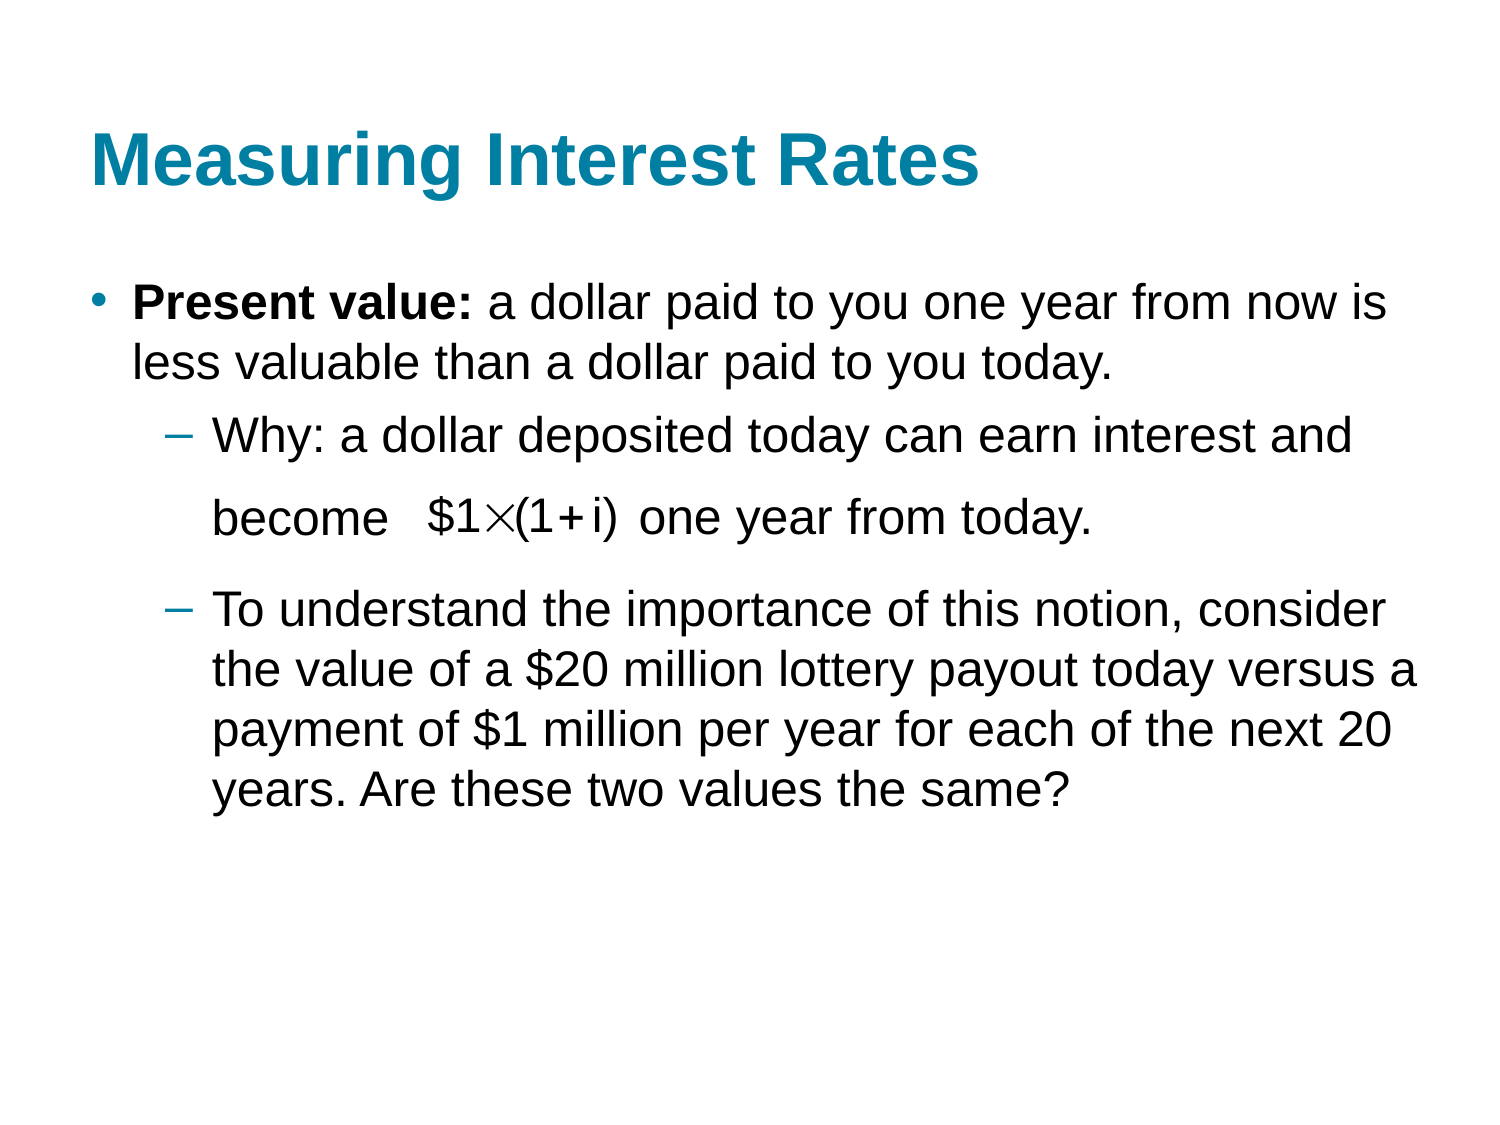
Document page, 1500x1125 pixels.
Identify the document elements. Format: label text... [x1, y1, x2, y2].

title Measuring Interest Rates [75, 35, 1425, 216]
list become [75, 485, 413, 553]
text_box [425, 492, 621, 548]
list To understand the importance of this notion, consider the value of a $20 million lottery payout today versus a payment of $1 million per year for each of the next 20 years. Are these two values the same? [75, 576, 1451, 972]
list one year from today. [638, 484, 1435, 557]
list Present value: a dollar paid to you one year from now is less valuable than a dollar paid to you today. Why: a dollar deposited today can earn interest and [75, 254, 1425, 474]
